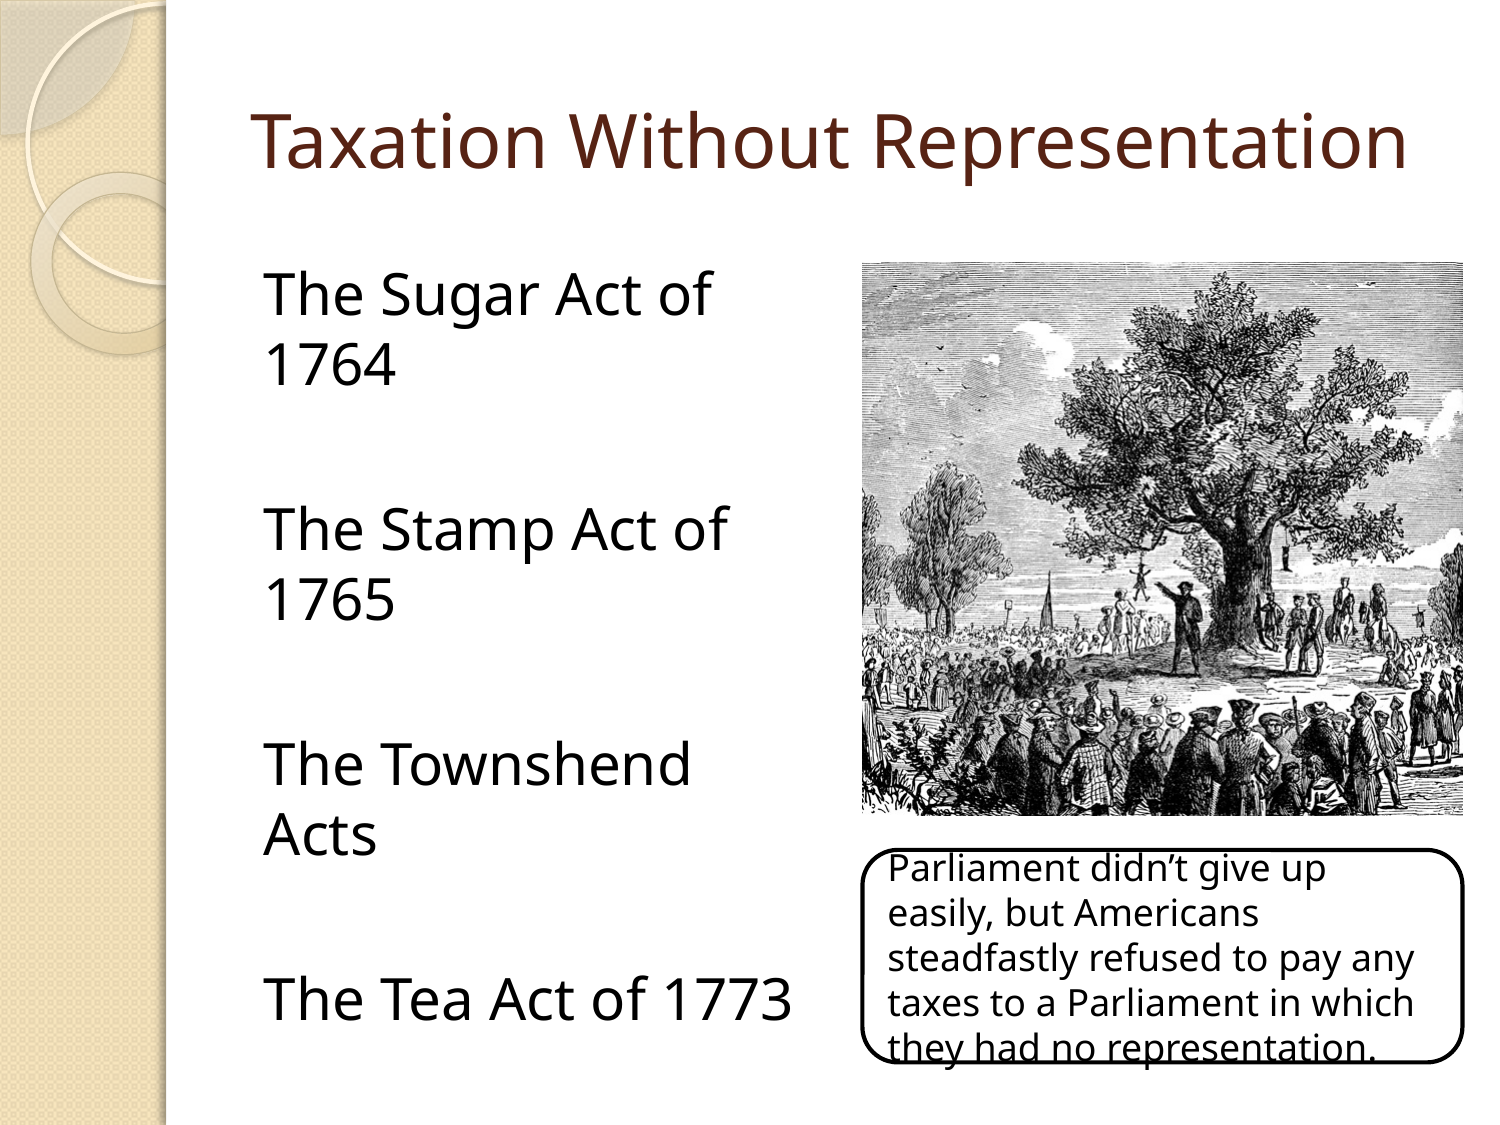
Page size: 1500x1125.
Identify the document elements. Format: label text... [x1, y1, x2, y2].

text_box Parliament didn’t give up easily, but Americans steadfastly refused to pay any taxes to a Parliament in which they had no representation. [860, 847, 1465, 1065]
list The Sugar Act of 1764 The Stamp Act of 1765 The Townshend Acts The Tea Act of 1773 The Intolerable Acts [235, 249, 836, 1015]
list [862, 262, 1463, 816]
title Taxation Without Representation [235, 45, 1466, 233]
